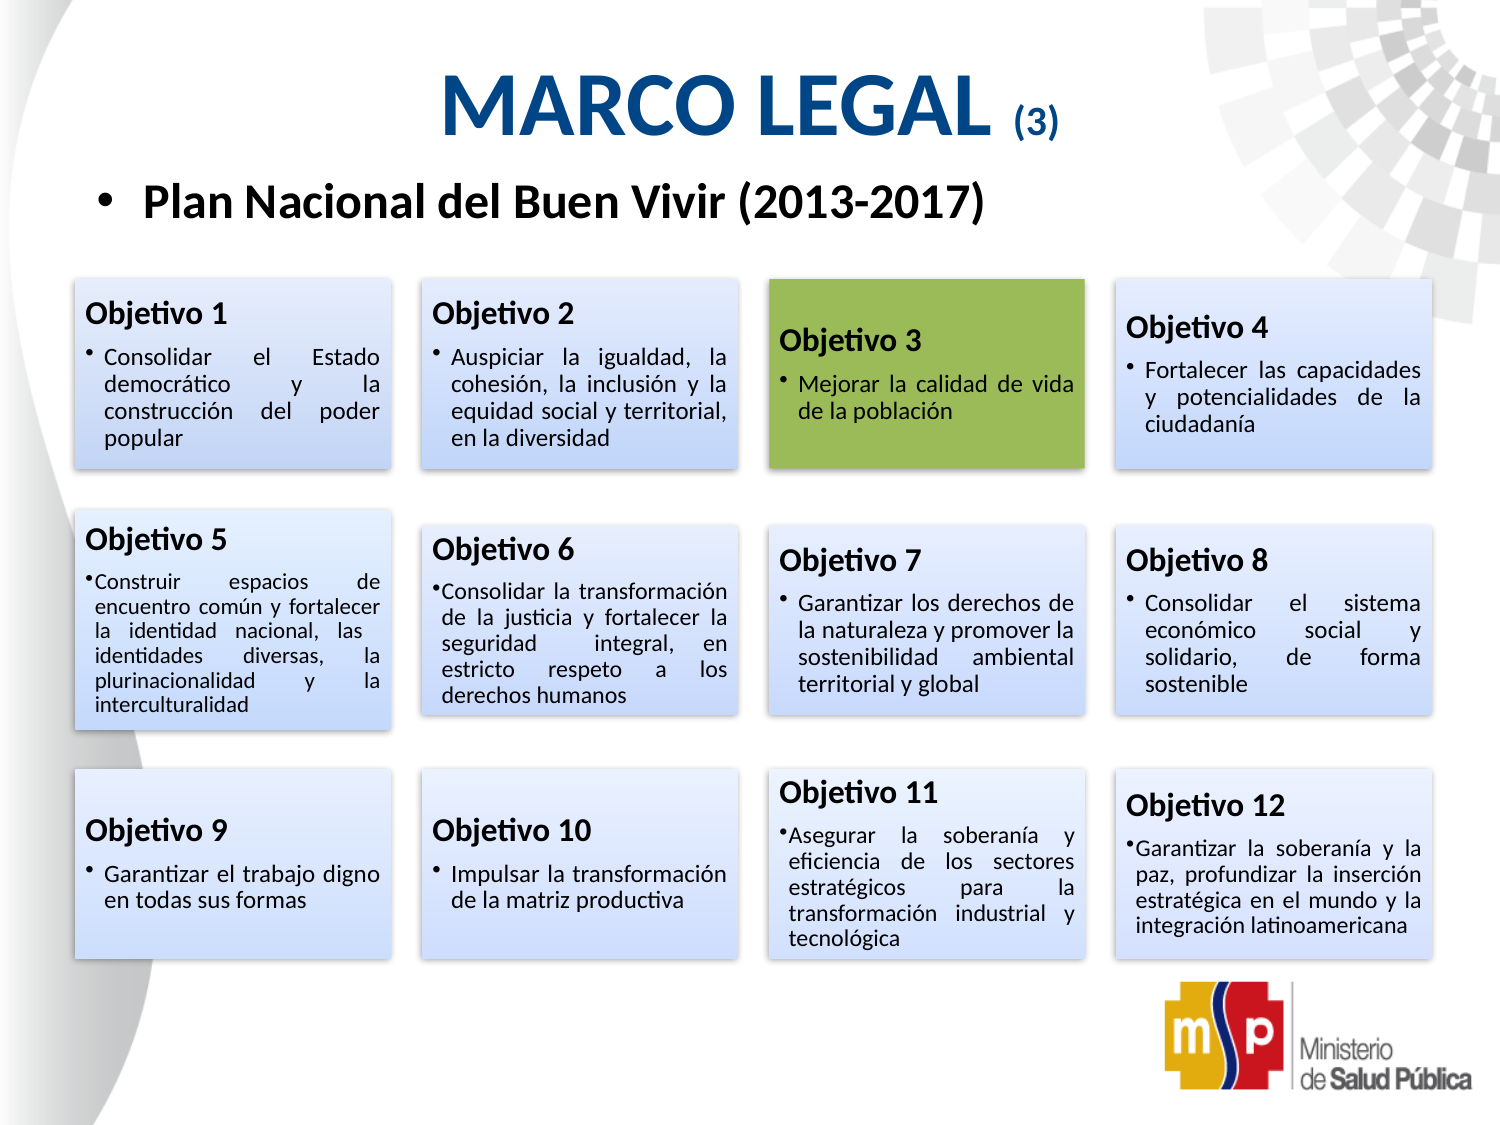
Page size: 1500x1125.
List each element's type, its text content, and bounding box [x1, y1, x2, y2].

title MARCO LEGAL (3) [74, 44, 1426, 153]
text_box Plan Nacional del Buen Vivir (2013-2017) [81, 161, 1432, 209]
picture [0, 0, 1500, 1125]
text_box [74, 209, 1433, 1036]
